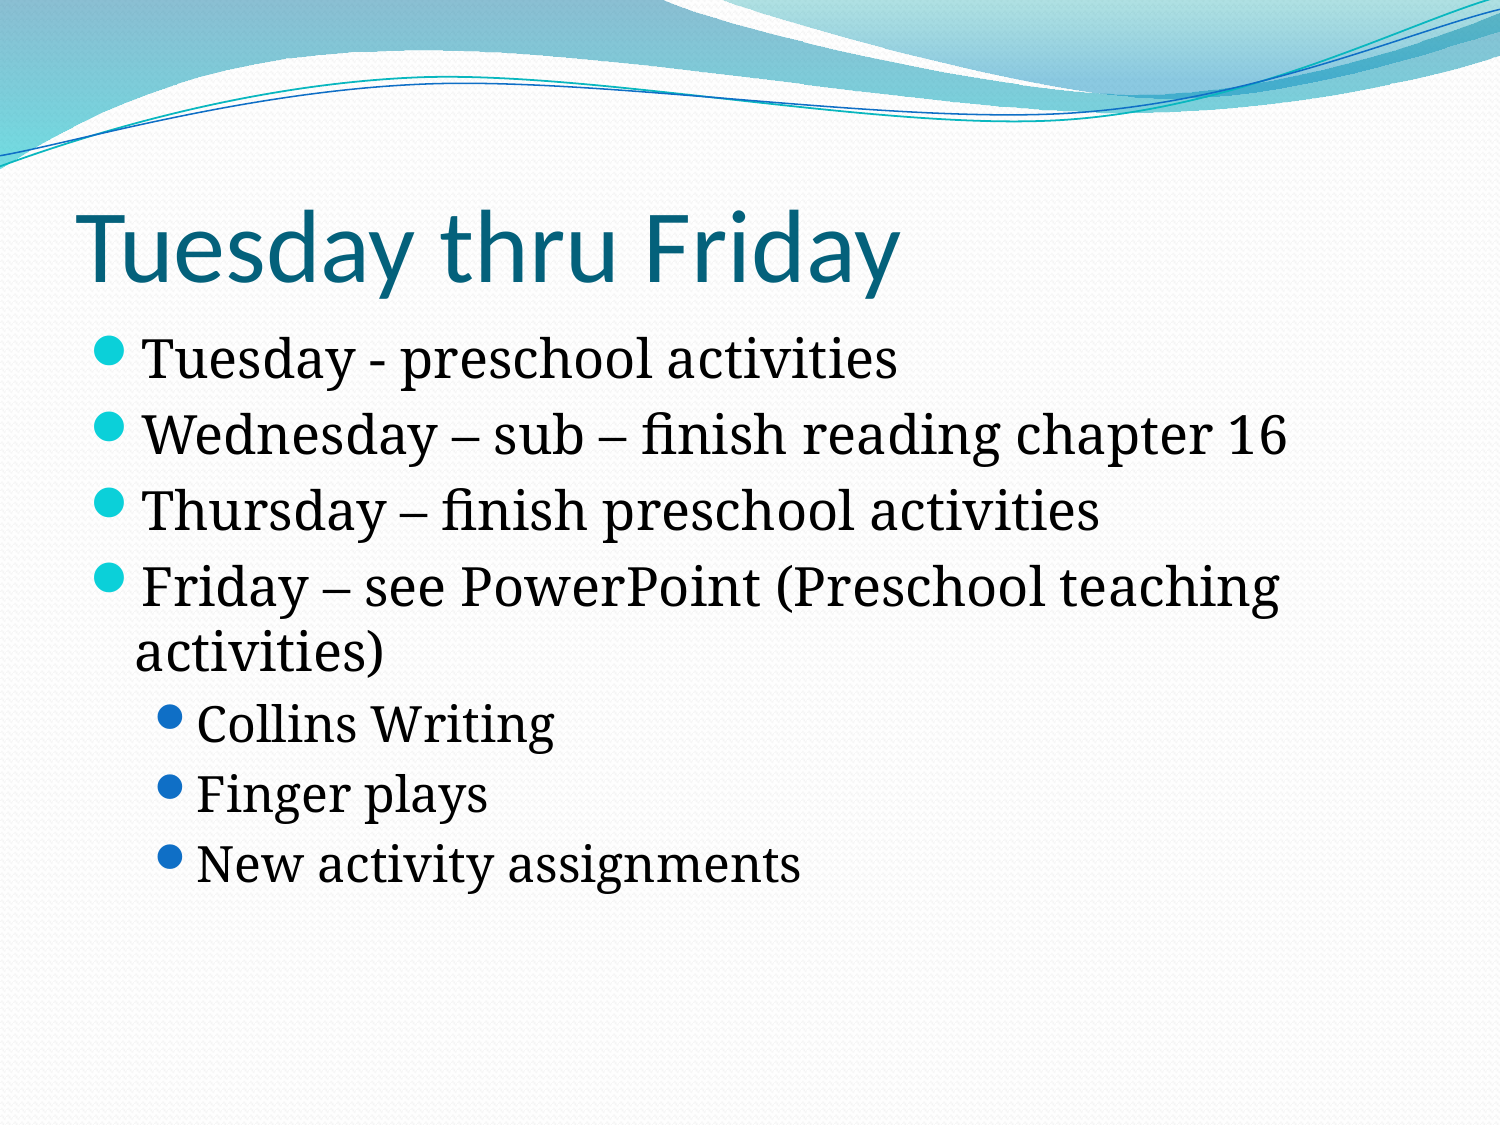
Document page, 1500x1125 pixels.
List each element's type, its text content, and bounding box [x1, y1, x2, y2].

list Tuesday - preschool activities Wednesday – sub – finish reading chapter 16 Thursday – finish preschool activities Friday – see PowerPoint (Preschool teaching activities) Collins Writing Finger plays New activity assignments [75, 317, 1425, 1038]
title Tuesday thru Friday [75, 115, 1425, 303]
